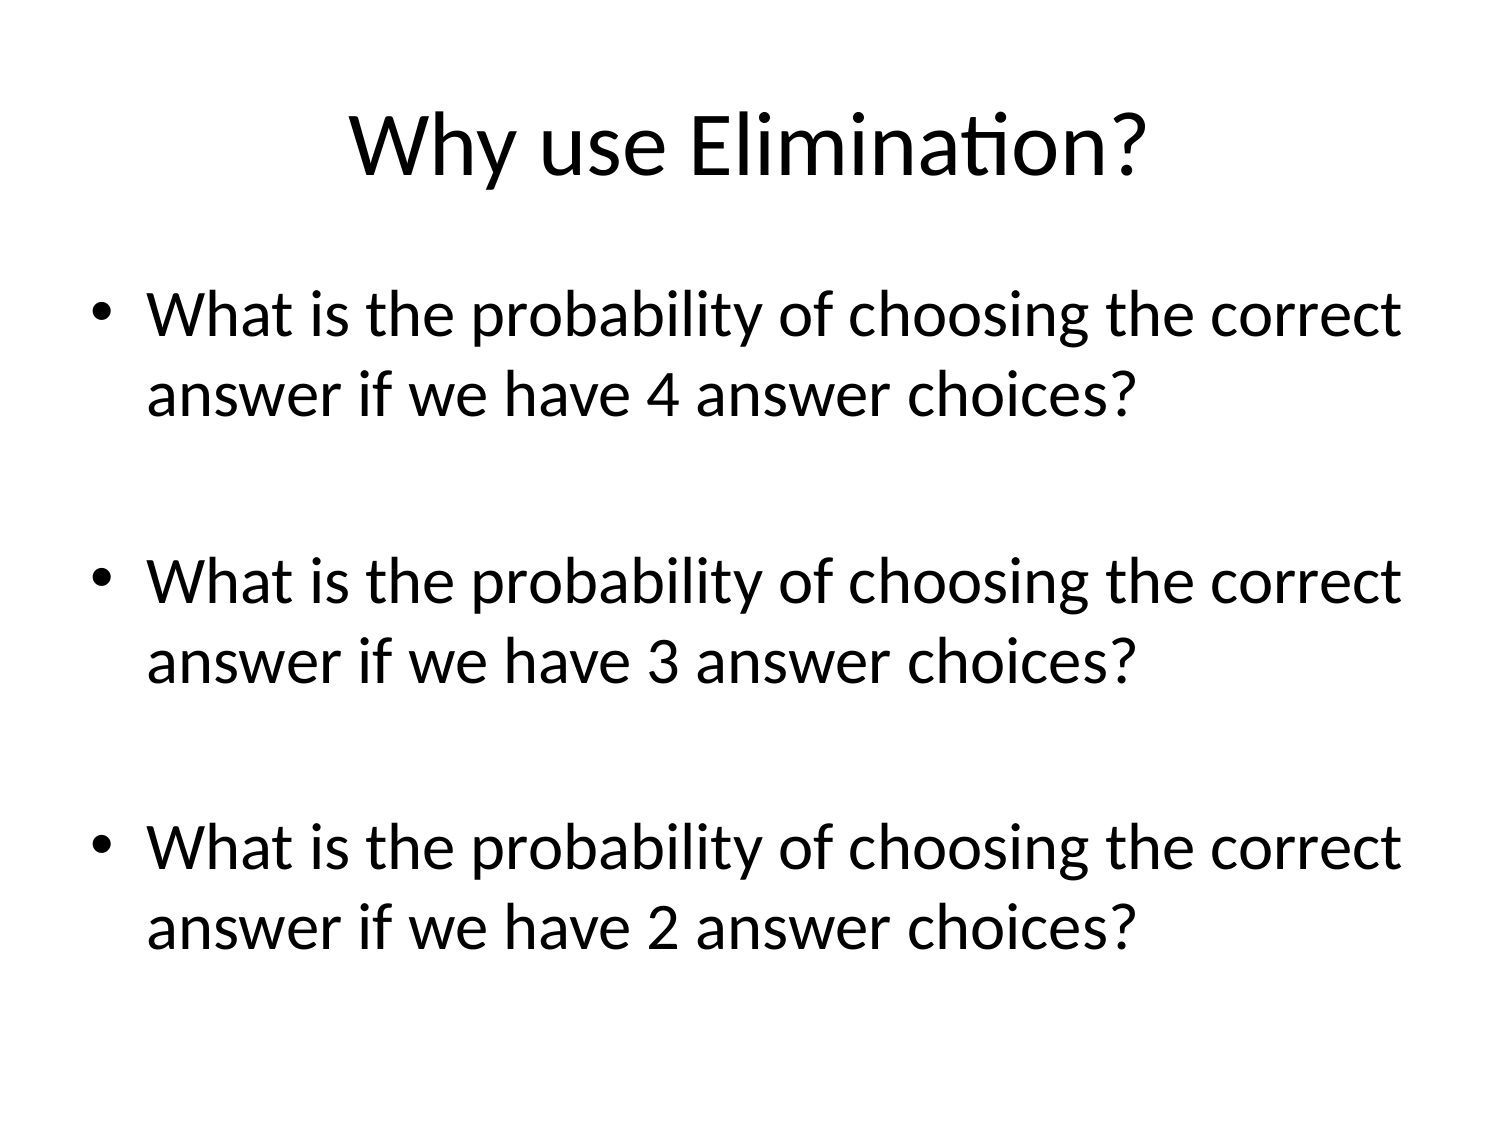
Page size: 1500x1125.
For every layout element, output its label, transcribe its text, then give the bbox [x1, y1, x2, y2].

list What is the probability of choosing the correct answer if we have 4 answer choices? What is the probability of choosing the correct answer if we have 3 answer choices? What is the probability of choosing the correct answer if we have 2 answer choices? [75, 262, 1425, 1005]
title Why use Elimination? [75, 45, 1425, 233]
